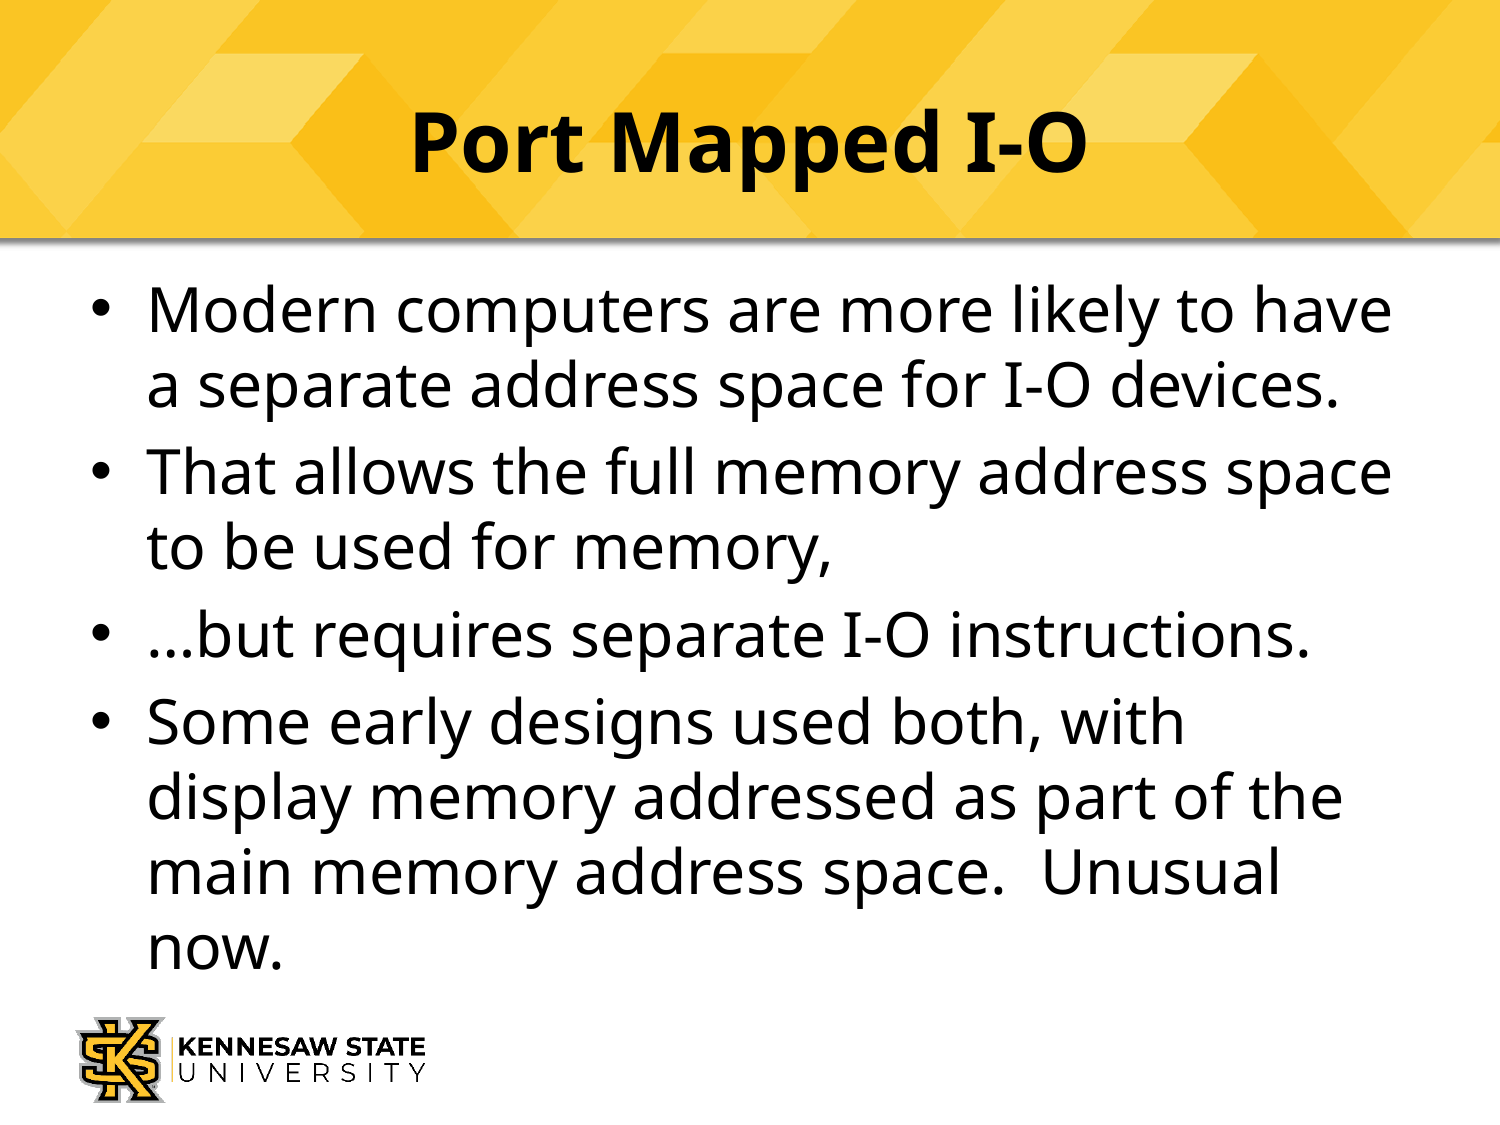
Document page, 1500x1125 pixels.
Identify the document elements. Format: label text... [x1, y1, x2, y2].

title Port Mapped I-O [75, 45, 1425, 233]
list Modern computers are more likely to have a separate address space for I-O devices. That allows the full memory address space to be used for memory, …but requires separate I-O instructions. Some early designs used both, with display memory addressed as part of the main memory address space. Unusual now. [75, 262, 1425, 1005]
picture [75, 1017, 425, 1103]
picture [0, 0, 1500, 251]
